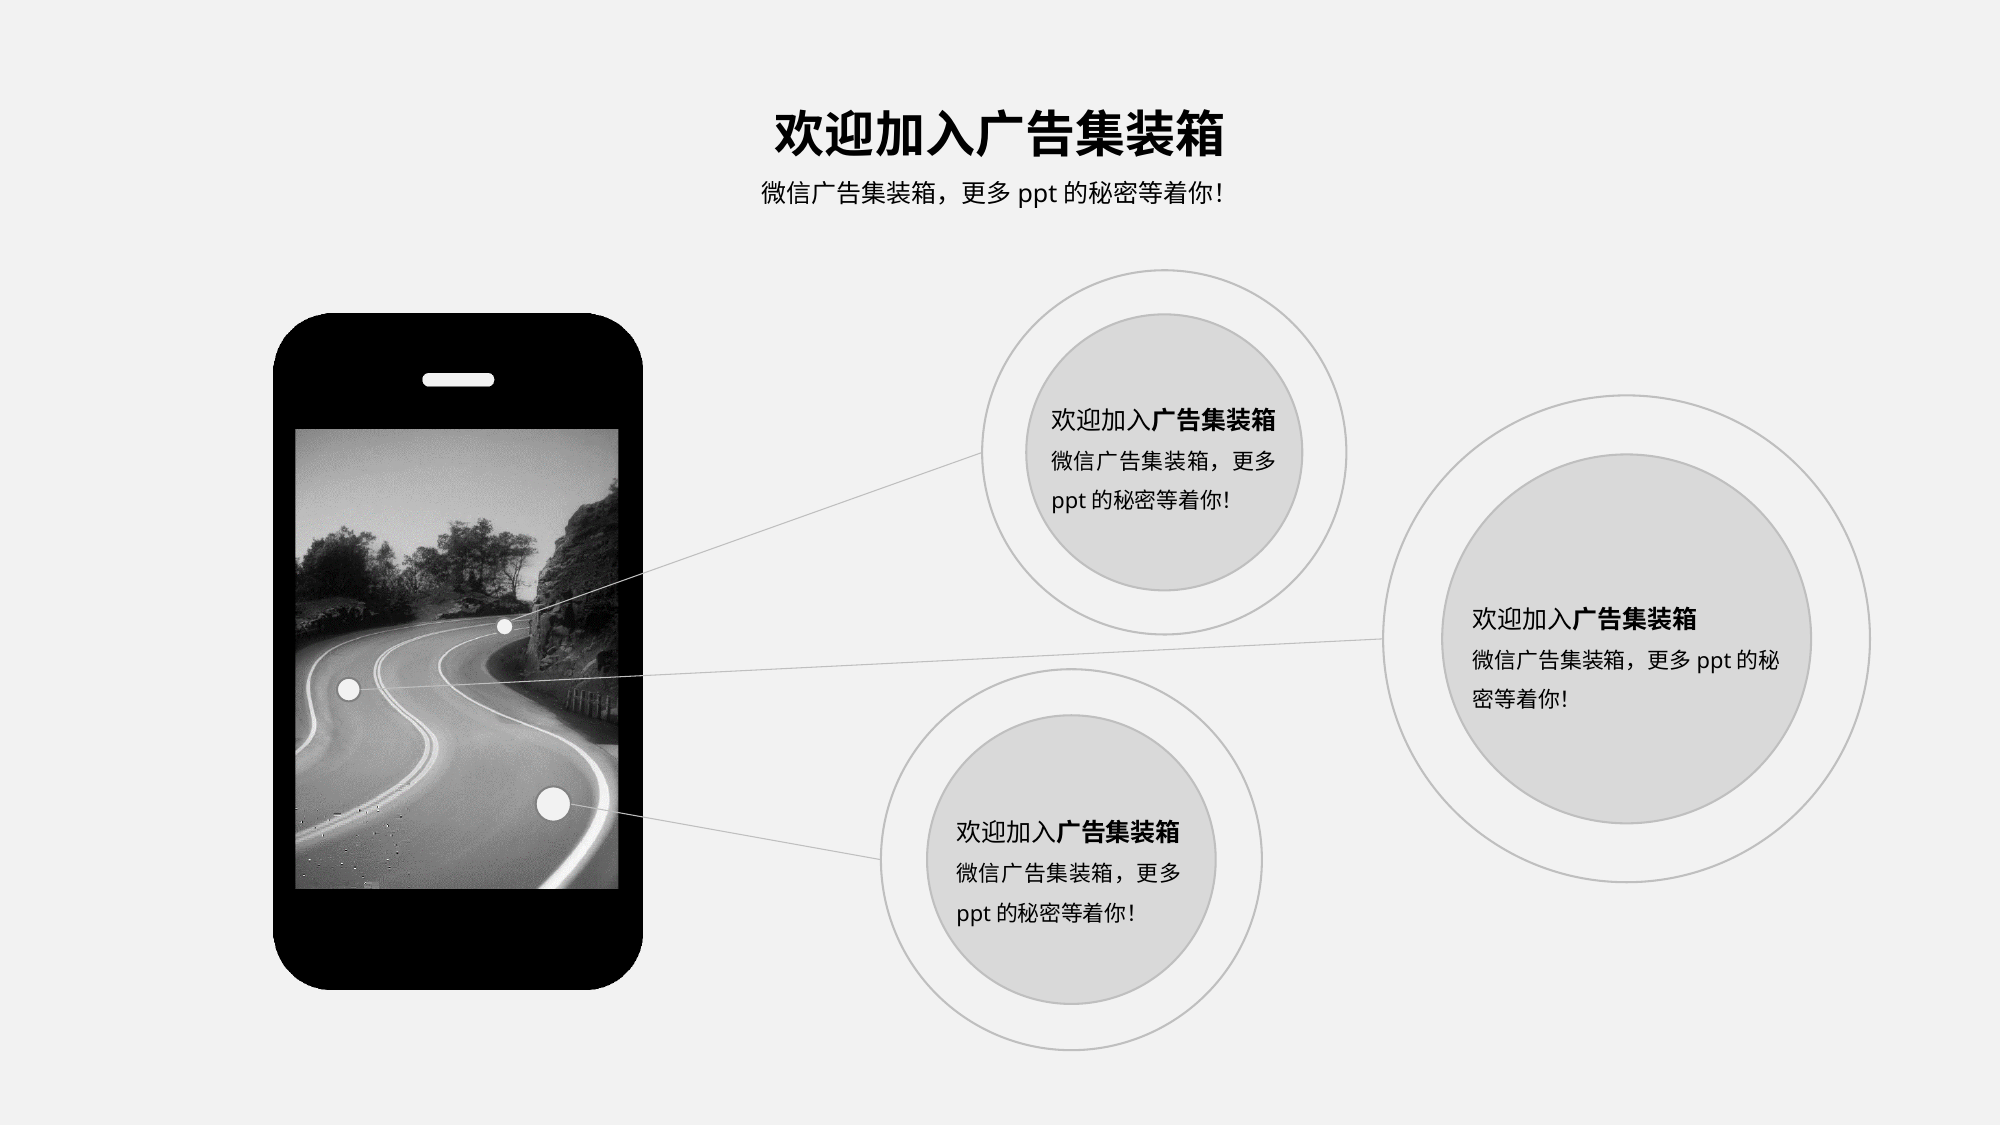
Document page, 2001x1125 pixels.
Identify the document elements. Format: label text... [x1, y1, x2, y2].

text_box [880, 669, 1262, 1051]
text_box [982, 270, 1347, 635]
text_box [510, 452, 982, 621]
text_box 欢迎加入广告集装箱 微信广告集装箱，更多ppt的秘密等着你！ [497, 65, 1503, 215]
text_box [273, 313, 643, 990]
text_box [571, 804, 880, 860]
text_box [360, 638, 1383, 690]
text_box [1383, 395, 1870, 883]
